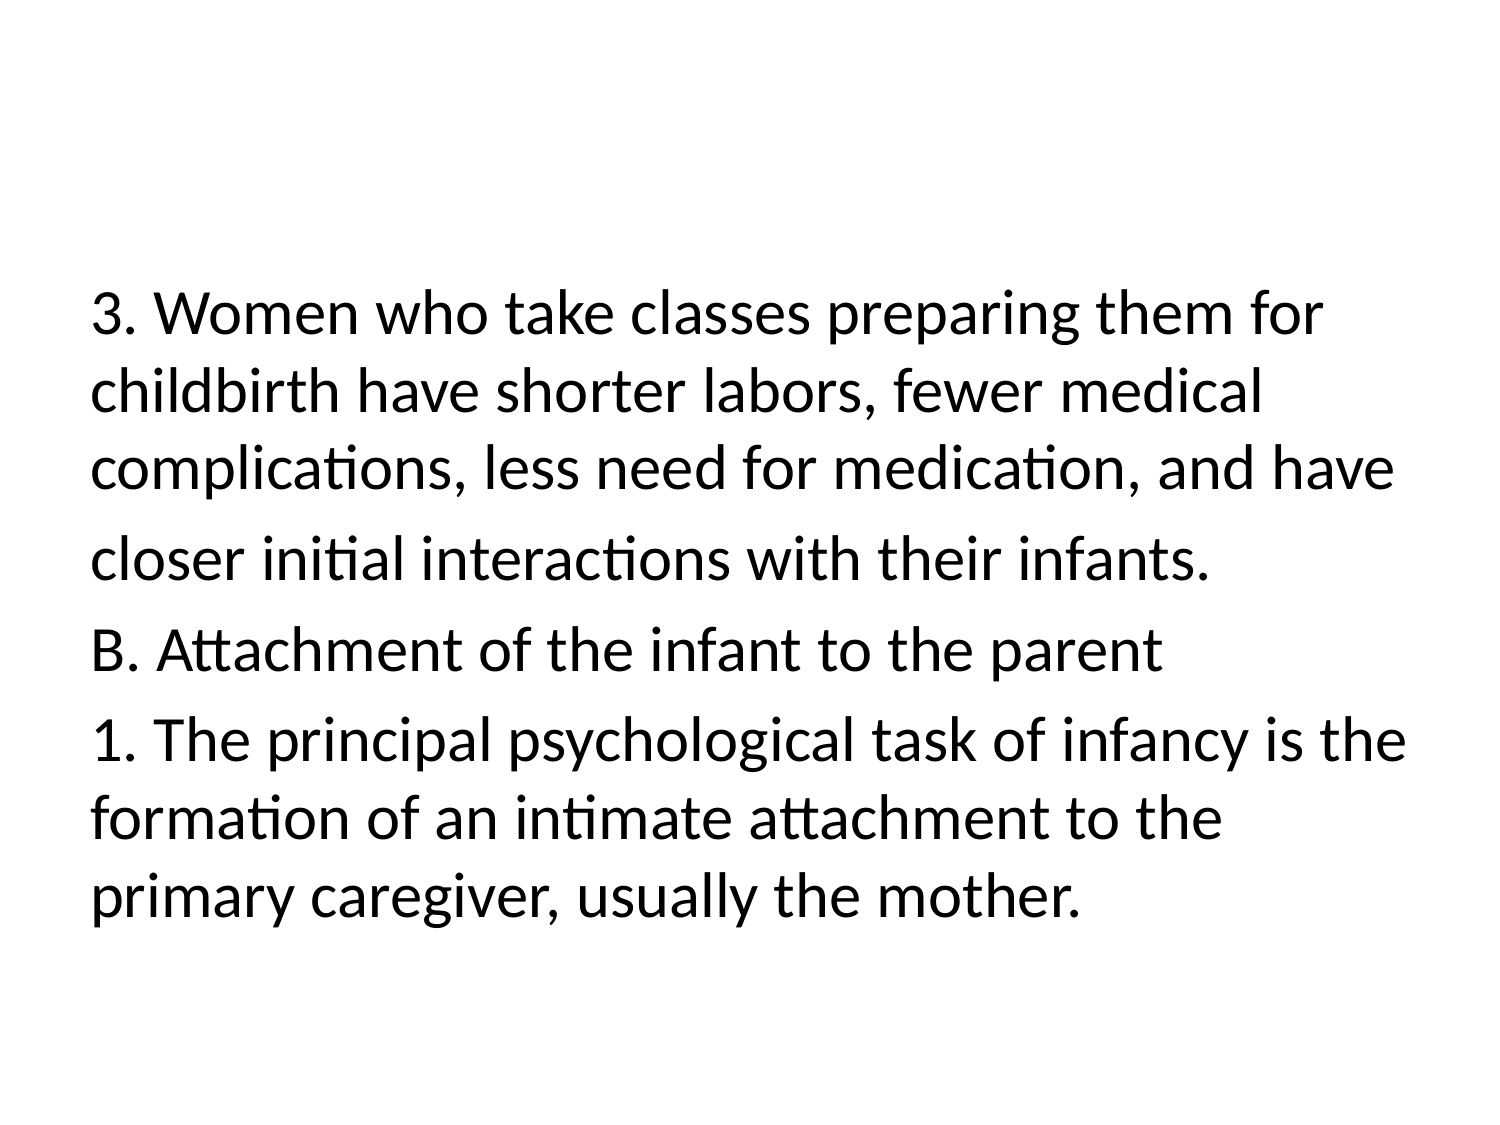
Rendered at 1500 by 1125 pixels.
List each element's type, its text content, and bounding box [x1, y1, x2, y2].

list 3. Women who take classes preparing them for childbirth have shorter labors, fewer medical complications, less need for medication, and have closer initial interactions with their infants. B. Attachment of the infant to the parent 1. The principal psychological task of infancy is the formation of an intimate attachment to the primary caregiver, usually the mother. [75, 262, 1425, 1005]
